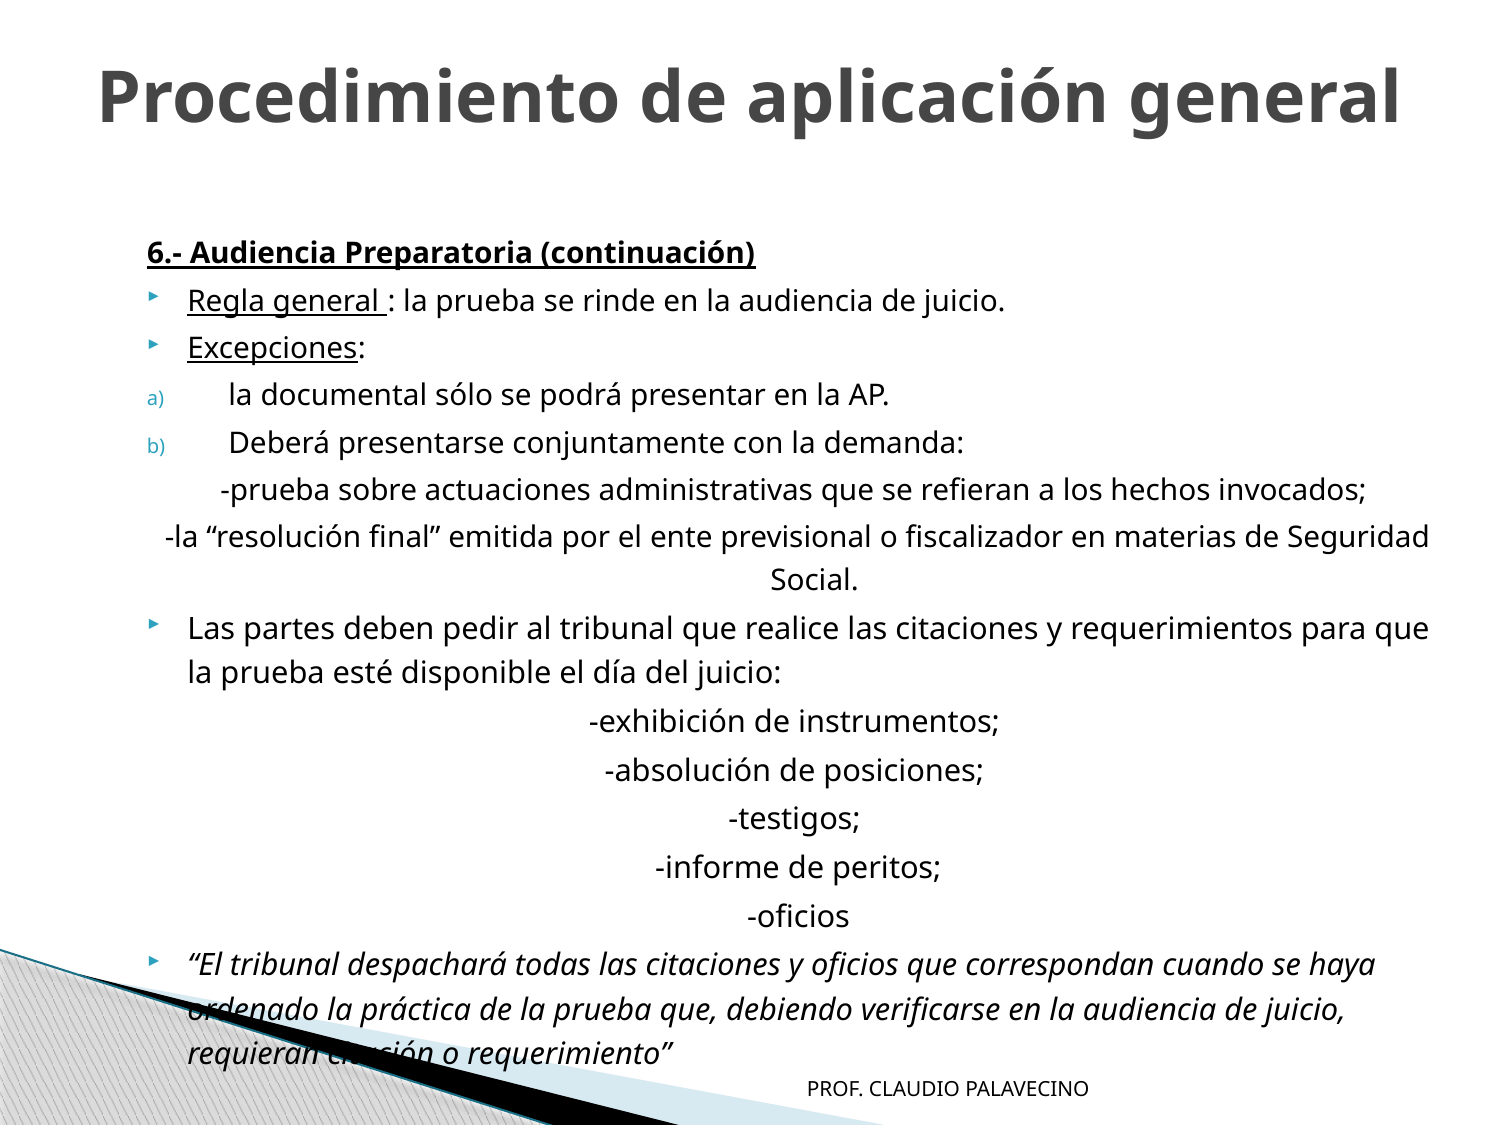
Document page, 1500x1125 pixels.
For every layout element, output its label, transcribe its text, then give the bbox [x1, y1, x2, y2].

list 6.- Audiencia Preparatoria (continuación) Regla general : la prueba se rinde en la audiencia de juicio. Excepciones: la documental sólo se podrá presentar en la AP. Deberá presentarse conjuntamente con la demanda: -prueba sobre actuaciones administrativas que se refieran a los hechos invocados; -la “resolución final” emitida por el ente previsional o fiscalizador en materias de Seguridad Social. Las partes deben pedir al tribunal que realice las citaciones y requerimientos para que la prueba esté disponible el día del juicio: -exhibición de instrumentos; -absolución de posiciones; -testigos; -informe de peritos; -oficios “El tribunal despachará todas las citaciones y oficios que correspondan cuando se haya ordenado la práctica de la prueba que, debiendo verificarse en la audiencia de juicio, requieran citación o requerimiento” [114, 219, 1465, 1079]
footer PROF. CLAUDIO PALAVECINO [718, 1051, 1105, 1112]
title Procedimiento de aplicación general [75, 0, 1425, 188]
